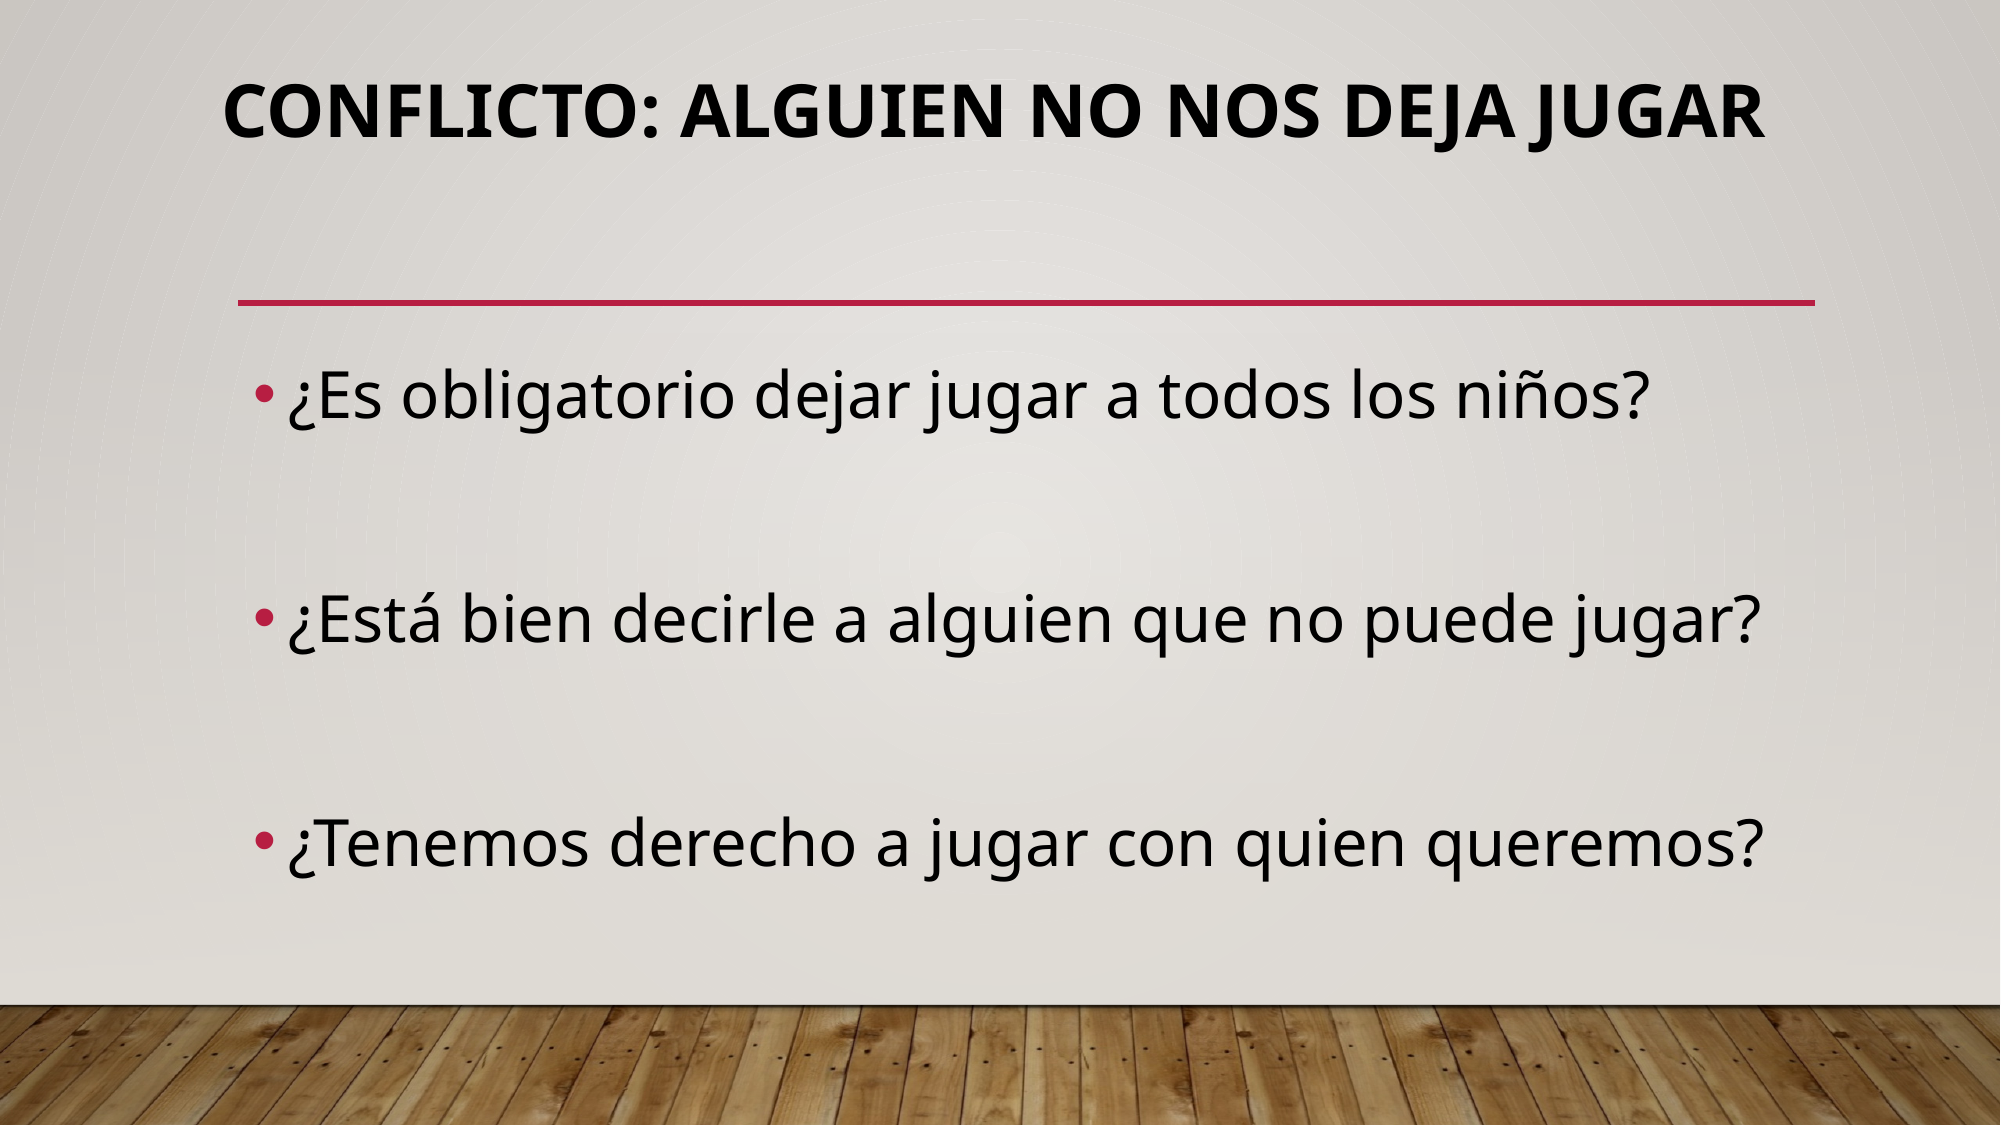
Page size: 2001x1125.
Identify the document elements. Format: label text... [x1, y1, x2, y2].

list ¿Es obligatorio dejar jugar a todos los niños? ¿Está bien decirle a alguien que no puede jugar? ¿Tenemos derecho a jugar con quien queremos? [238, 330, 1814, 897]
picture [0, 1005, 2000, 1125]
title Conflicto: alguien no nos deja jugar [206, 66, 1782, 239]
